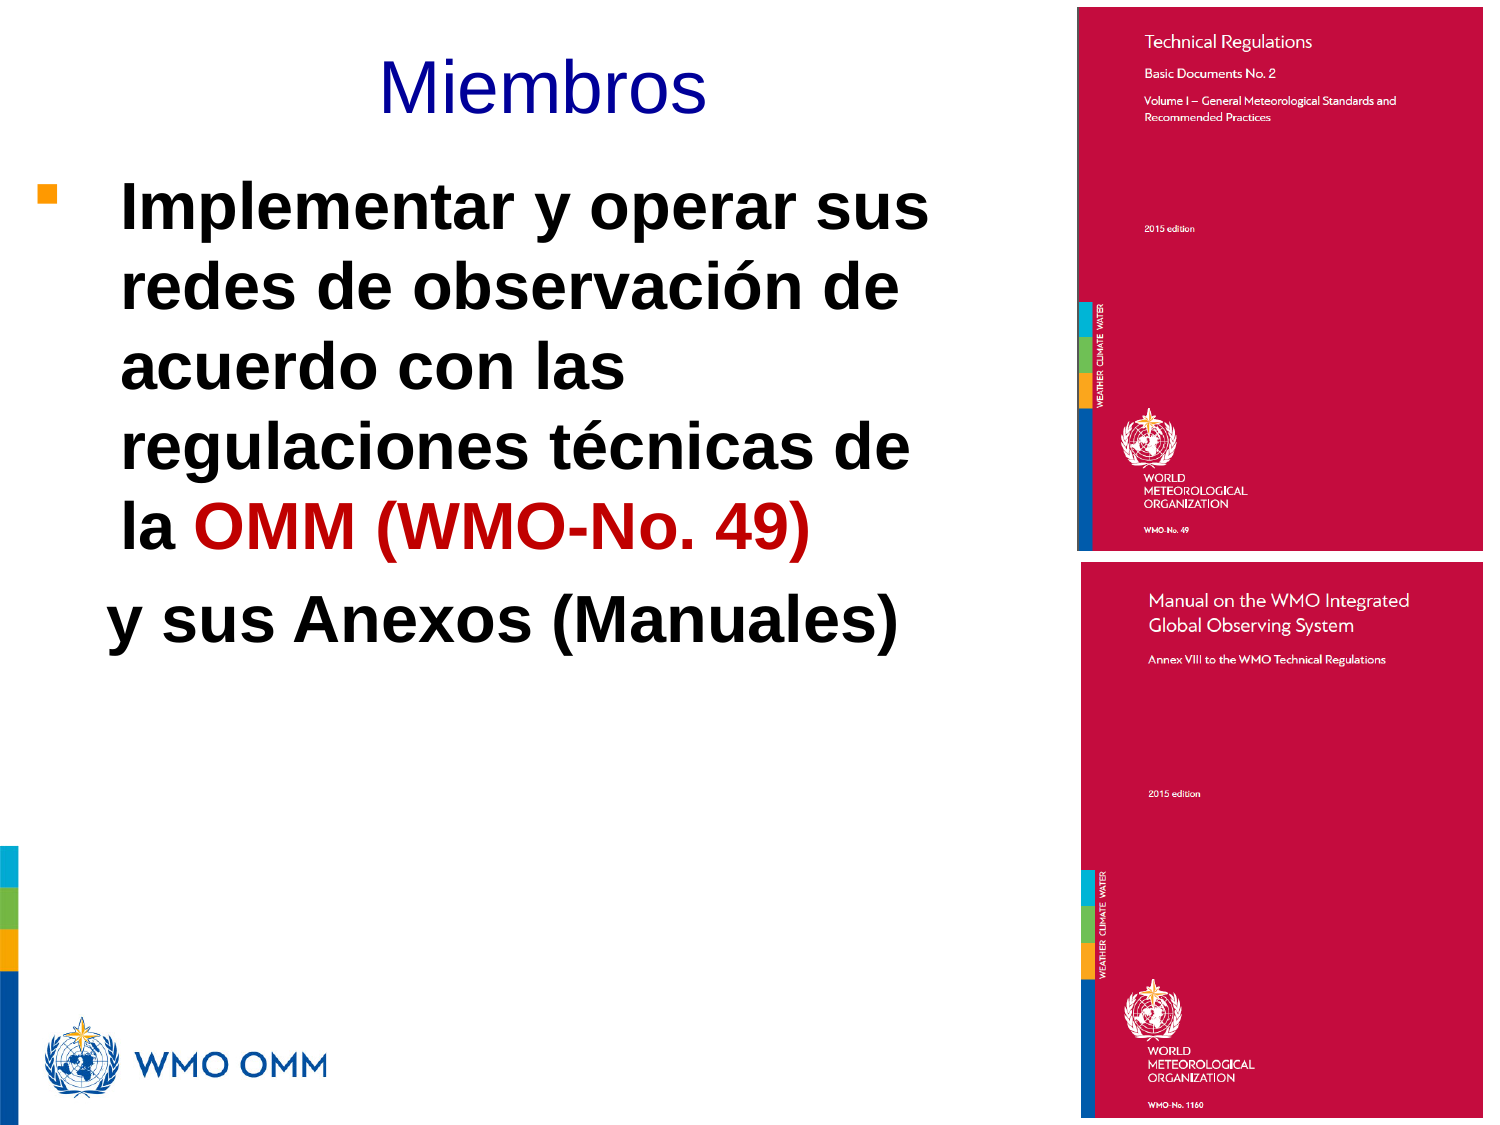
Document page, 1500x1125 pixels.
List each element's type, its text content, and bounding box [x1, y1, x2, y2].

picture [1080, 562, 1483, 1118]
text_box Implementar y operar sus redes de observación de acuerdo con las regulaciones técnicas de la OMM (WMO-No. 49) y sus Anexos (Manuales) [17, 155, 987, 1035]
picture [0, 853, 327, 1125]
title Miembros [41, 19, 1046, 149]
picture [1077, 7, 1483, 551]
